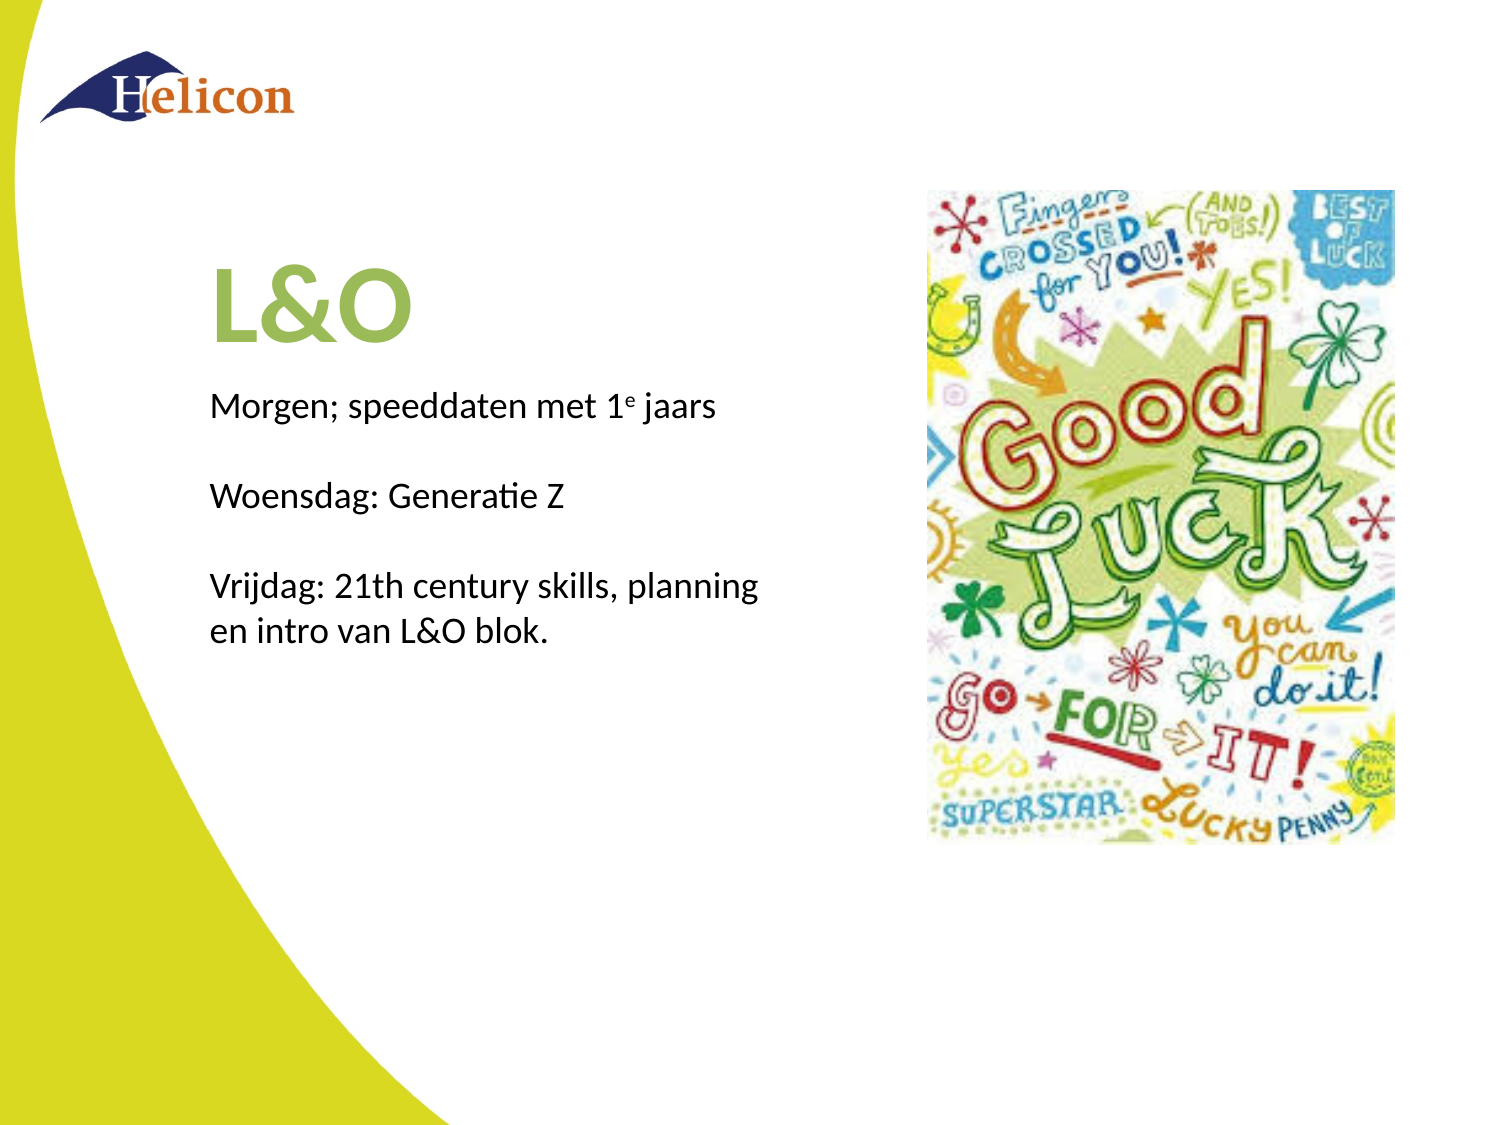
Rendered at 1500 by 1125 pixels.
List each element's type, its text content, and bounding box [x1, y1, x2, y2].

text_box L&O [196, 221, 455, 372]
picture [0, 0, 1500, 1125]
text_box Morgen; speeddaten met 1e jaars Woensdag: Generatie Z Vrijdag: 21th century skills, planning en intro van L&O blok. [194, 373, 809, 659]
